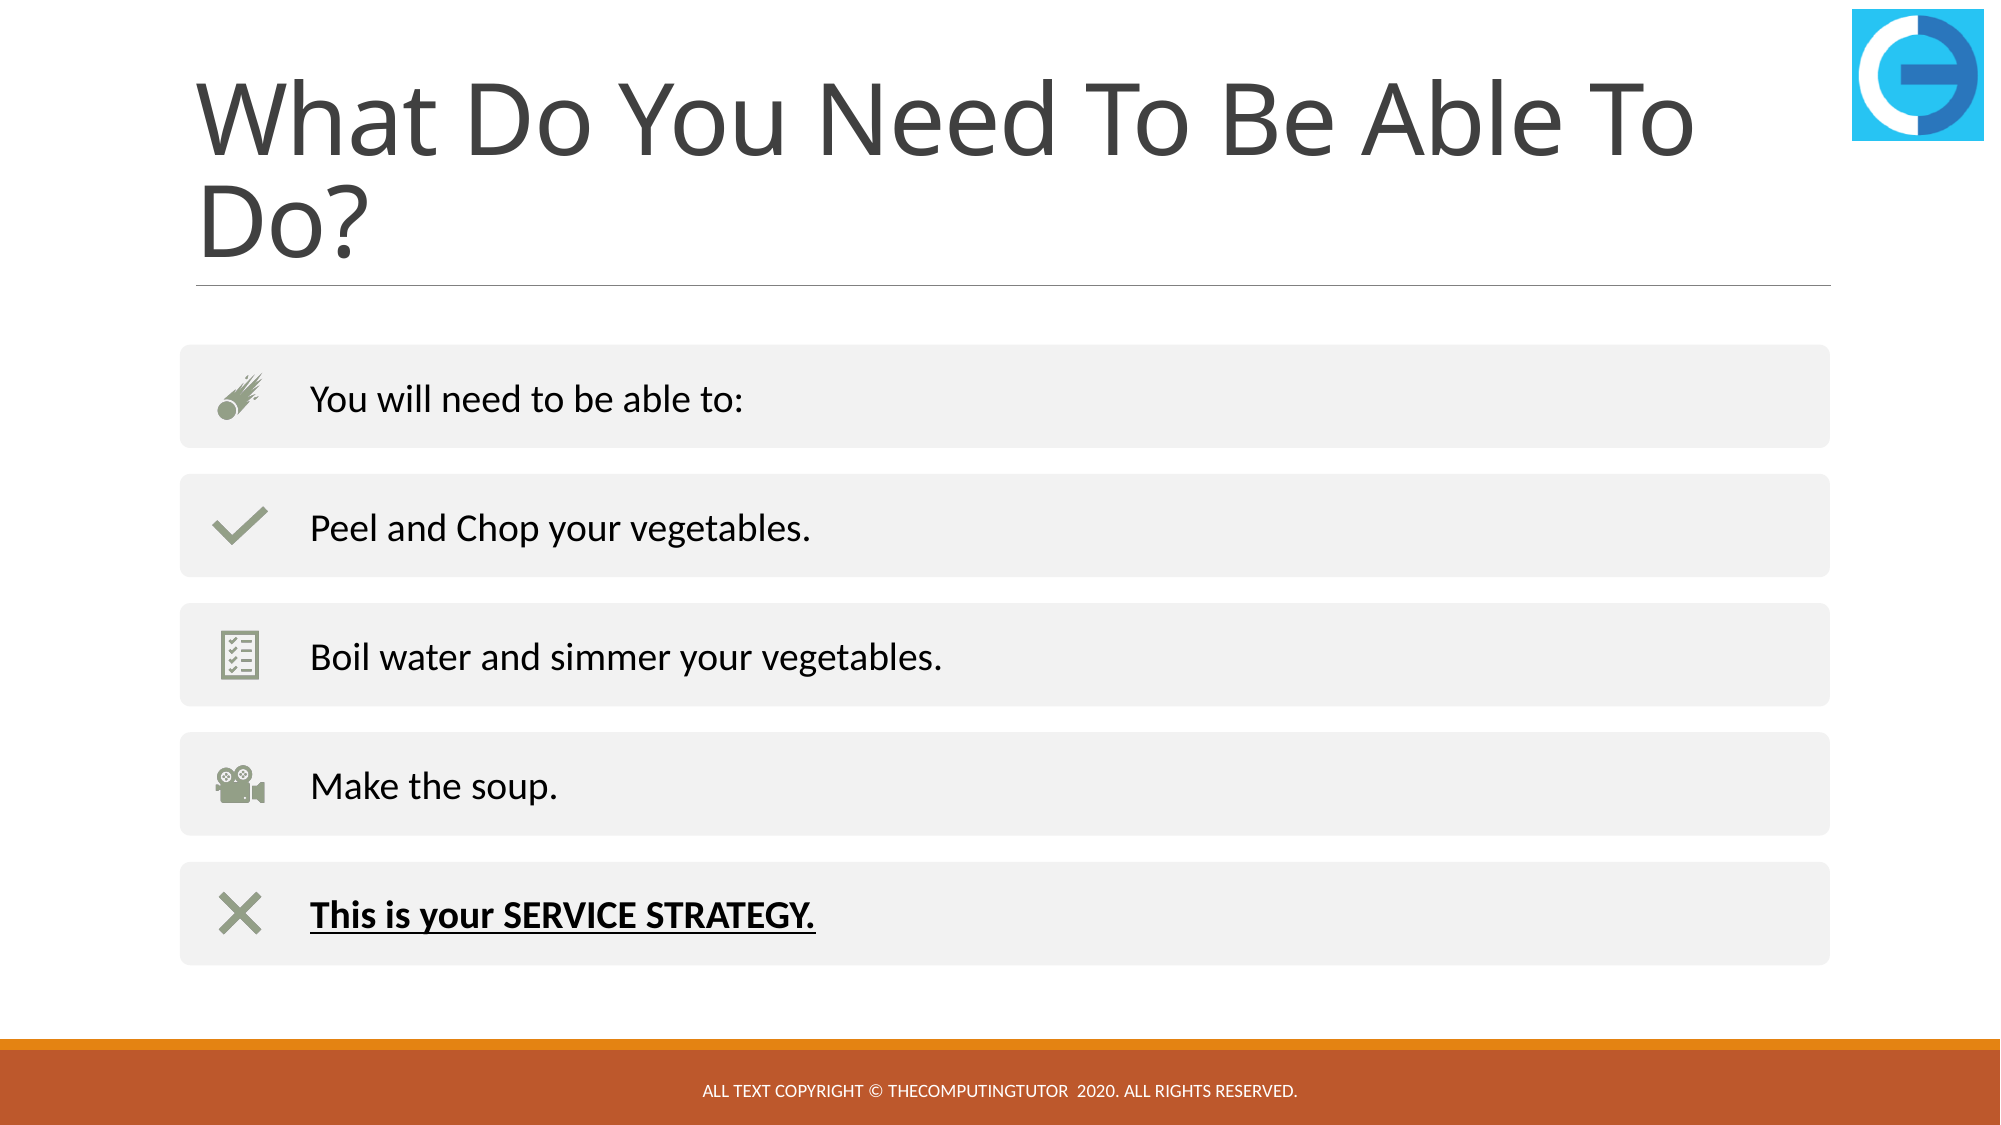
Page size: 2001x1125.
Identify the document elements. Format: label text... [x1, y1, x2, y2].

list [179, 343, 1831, 966]
picture [1852, 9, 1984, 141]
title What Do You Need To Be Able To Do? [180, 47, 1830, 285]
footer All text copyright © TheComputingTutor 2020. All rights Reserved. [604, 1059, 1396, 1120]
